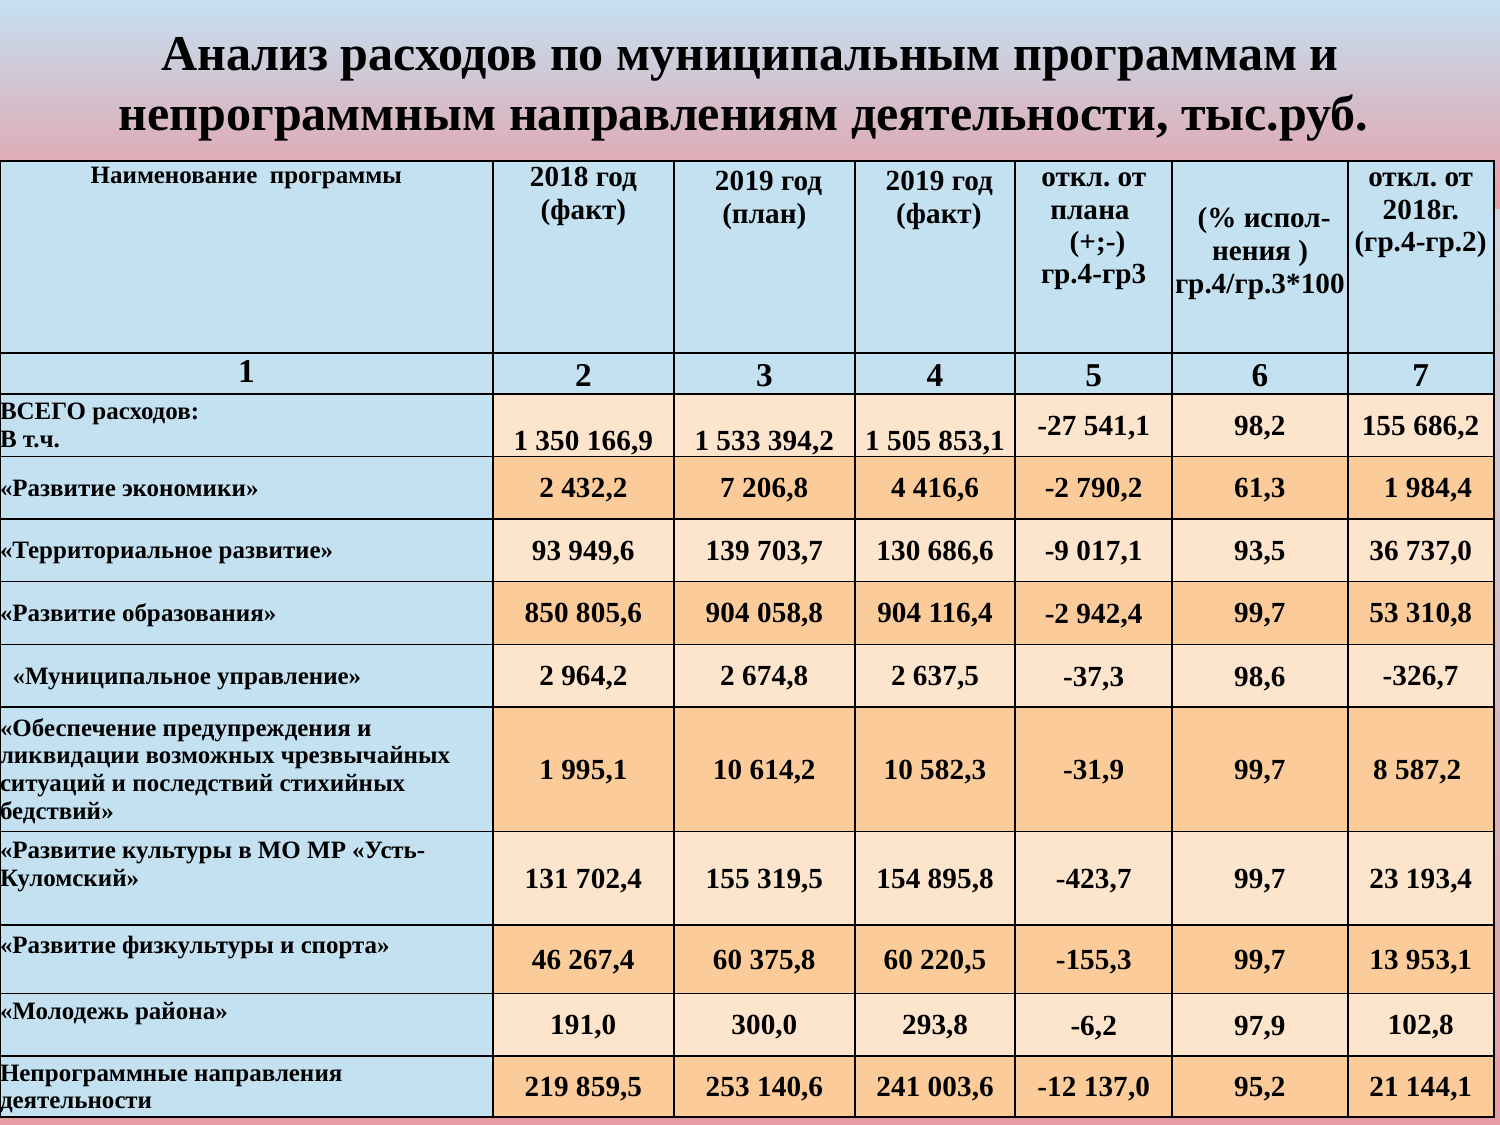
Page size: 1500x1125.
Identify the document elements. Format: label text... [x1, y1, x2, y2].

table_cell «Молодежь района» [1, 994, 492, 1055]
table_cell «Территориальное развитие» [1, 520, 492, 581]
table_cell 904 116,4 [856, 582, 1014, 644]
table_cell «Муниципальное управление» [1, 645, 492, 706]
table_cell «Развитие культуры в МО МР «Усть-Куломский» [1, 832, 492, 924]
table_cell 191,0 [494, 994, 673, 1055]
table_cell 99,7 [1173, 926, 1347, 993]
table_cell «Развитие образования» [1, 582, 492, 644]
table_cell -31,9 [1016, 708, 1171, 831]
table_cell -6,2 [1016, 994, 1171, 1055]
table_cell -155,3 [1016, 926, 1171, 993]
table_cell 21 144,1 [1349, 1057, 1493, 1116]
table_cell 10 614,2 [675, 708, 854, 831]
table_cell 850 805,6 [494, 582, 673, 644]
table_header откл. от 2018г. (гр.4-гр.2) [1349, 162, 1493, 352]
table_cell 155 319,5 [675, 832, 854, 924]
table_cell 102,8 [1349, 994, 1493, 1055]
table_cell 61,3 [1173, 457, 1347, 518]
table_cell -27 541,1 [1016, 395, 1171, 456]
table_cell 1 [1, 354, 492, 393]
table_cell 3 [675, 354, 854, 393]
table_cell 99,7 [1173, 708, 1347, 831]
table_header 2018 год (факт) [494, 162, 673, 352]
table_cell 1 350 166,9 [494, 395, 673, 456]
table_cell 139 703,7 [675, 520, 854, 581]
table_cell 60 375,8 [675, 926, 854, 993]
table_cell Непрограммные направления деятельности [1, 1057, 492, 1116]
table_cell 1 984,4 [1349, 457, 1493, 518]
table_cell «Обеспечение предупреждения и ликвидации возможных чрезвычайных ситуаций и последствий стихийных бедствий» [1, 708, 492, 831]
table_cell -2 790,2 [1016, 457, 1171, 518]
table_cell 98,6 [1173, 645, 1347, 706]
table_cell 4 416,6 [856, 457, 1014, 518]
table_cell «Развитие физкультуры и спорта» [1, 926, 492, 993]
table_cell 7 [1349, 354, 1493, 393]
table_cell 6 [1173, 354, 1347, 393]
table_header 2019 год (факт) [856, 162, 1014, 352]
table_cell 53 310,8 [1349, 582, 1493, 644]
table_cell -423,7 [1016, 832, 1171, 924]
table_cell 300,0 [675, 994, 854, 1055]
table_cell 8 587,2 [1349, 708, 1493, 831]
title Анализ расходов по муниципальным программам и непрограммным направлениям деятельности, тыс.руб. [0, 0, 1500, 209]
table_header откл. от плана (+;-) гр.4-гр3 [1016, 162, 1171, 352]
table_cell -326,7 [1349, 645, 1493, 706]
table_cell 95,2 [1173, 1057, 1347, 1116]
table_header 2019 год (план) [675, 162, 854, 352]
table_cell 155 686,2 [1349, 395, 1493, 456]
table_cell 23 193,4 [1349, 832, 1493, 924]
table_cell 99,7 [1173, 582, 1347, 644]
table_cell 4 [856, 354, 1014, 393]
table_cell -37,3 [1016, 645, 1171, 706]
table_cell 93,5 [1173, 520, 1347, 581]
table_cell 253 140,6 [675, 1057, 854, 1116]
table_cell 1 533 394,2 [675, 395, 854, 456]
table_cell 7 206,8 [675, 457, 854, 518]
table_header (% испол-нения ) гр.4/гр.3*100 [1173, 162, 1347, 352]
table_cell 10 582,3 [856, 708, 1014, 831]
table_cell -12 137,0 [1016, 1057, 1171, 1116]
table_cell 2 637,5 [856, 645, 1014, 706]
table_cell «Развитие экономики» [1, 457, 492, 518]
table_cell 154 895,8 [856, 832, 1014, 924]
table_cell -2 942,4 [1016, 582, 1171, 644]
table_cell 2 [494, 354, 673, 393]
table_cell 130 686,6 [856, 520, 1014, 581]
table_cell 99,7 [1173, 832, 1347, 924]
table_cell 36 737,0 [1349, 520, 1493, 581]
table_cell 97,9 [1173, 994, 1347, 1055]
table_cell 98,2 [1173, 395, 1347, 456]
table_cell 93 949,6 [494, 520, 673, 581]
table_cell 2 964,2 [494, 645, 673, 706]
table_header Наименование программы [1, 162, 492, 352]
table_cell 241 003,6 [856, 1057, 1014, 1116]
table_cell -9 017,1 [1016, 520, 1171, 581]
table_cell ВСЕГО расходов: В т.ч. [1, 395, 492, 456]
table_cell 5 [1016, 354, 1171, 393]
table_cell 46 267,4 [494, 926, 673, 993]
slide_number 12 [1369, 1002, 1445, 1063]
table_cell 1 505 853,1 [856, 395, 1014, 456]
table_cell 1 995,1 [494, 708, 673, 831]
table_cell 2 432,2 [494, 457, 673, 518]
table_cell 2 674,8 [675, 645, 854, 706]
table_cell 131 702,4 [494, 832, 673, 924]
table_cell 60 220,5 [856, 926, 1014, 993]
table_cell 219 859,5 [494, 1057, 673, 1116]
table_cell 293,8 [856, 994, 1014, 1055]
table_cell 904 058,8 [675, 582, 854, 644]
table_cell 13 953,1 [1349, 926, 1493, 993]
